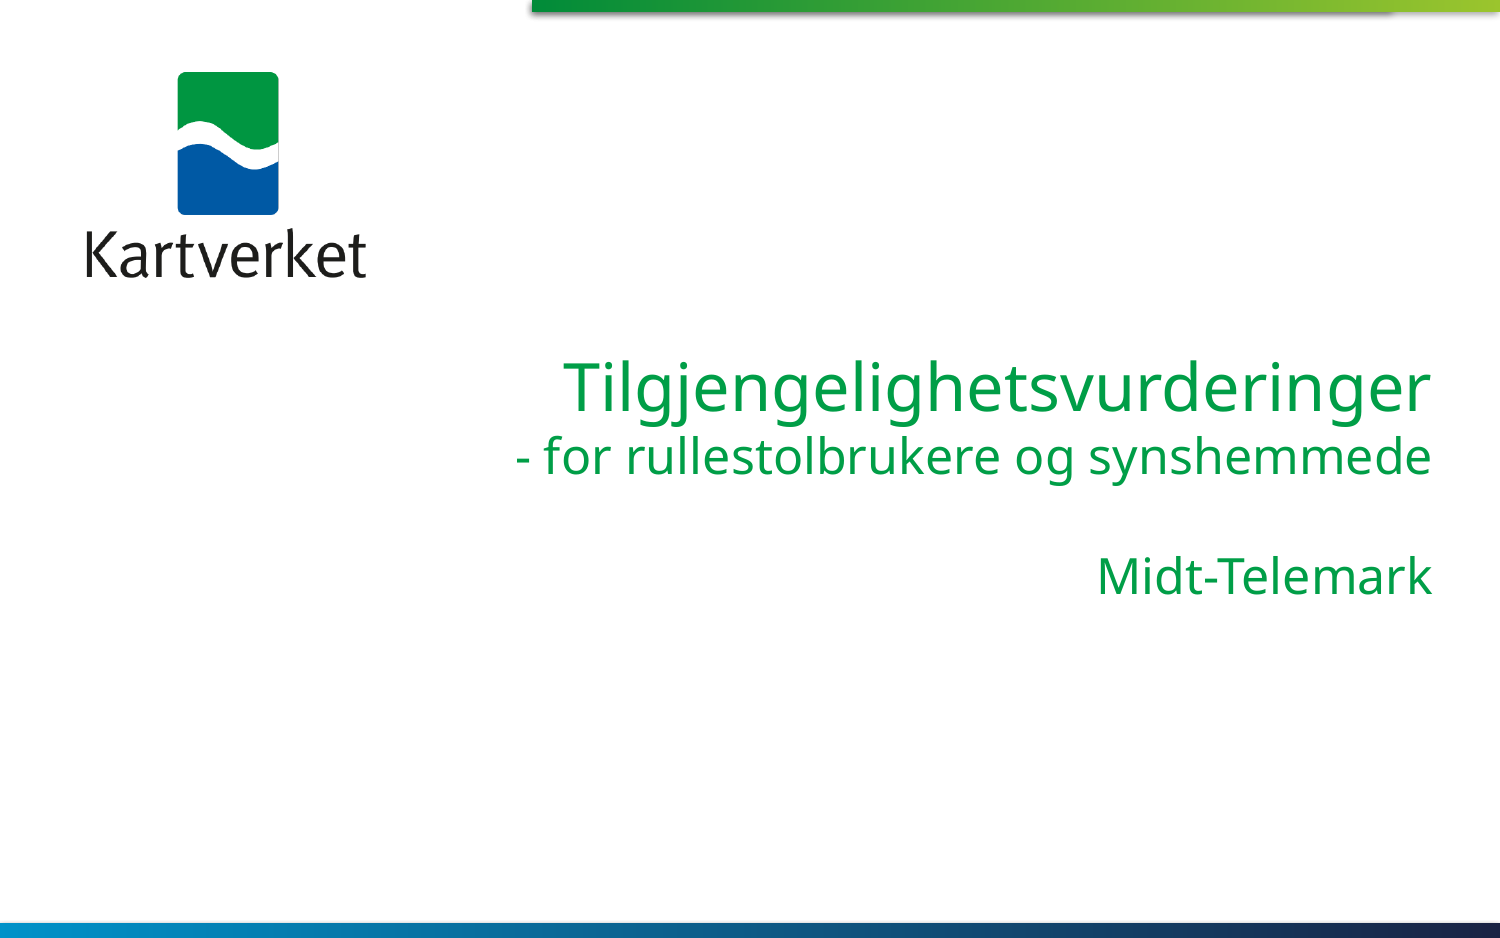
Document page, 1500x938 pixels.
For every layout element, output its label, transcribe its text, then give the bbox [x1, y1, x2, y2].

text_box Tilgjengelighetsvurderinger - for rullestolbrukere og synshemmede Midt-Telemark [66, 337, 1449, 613]
